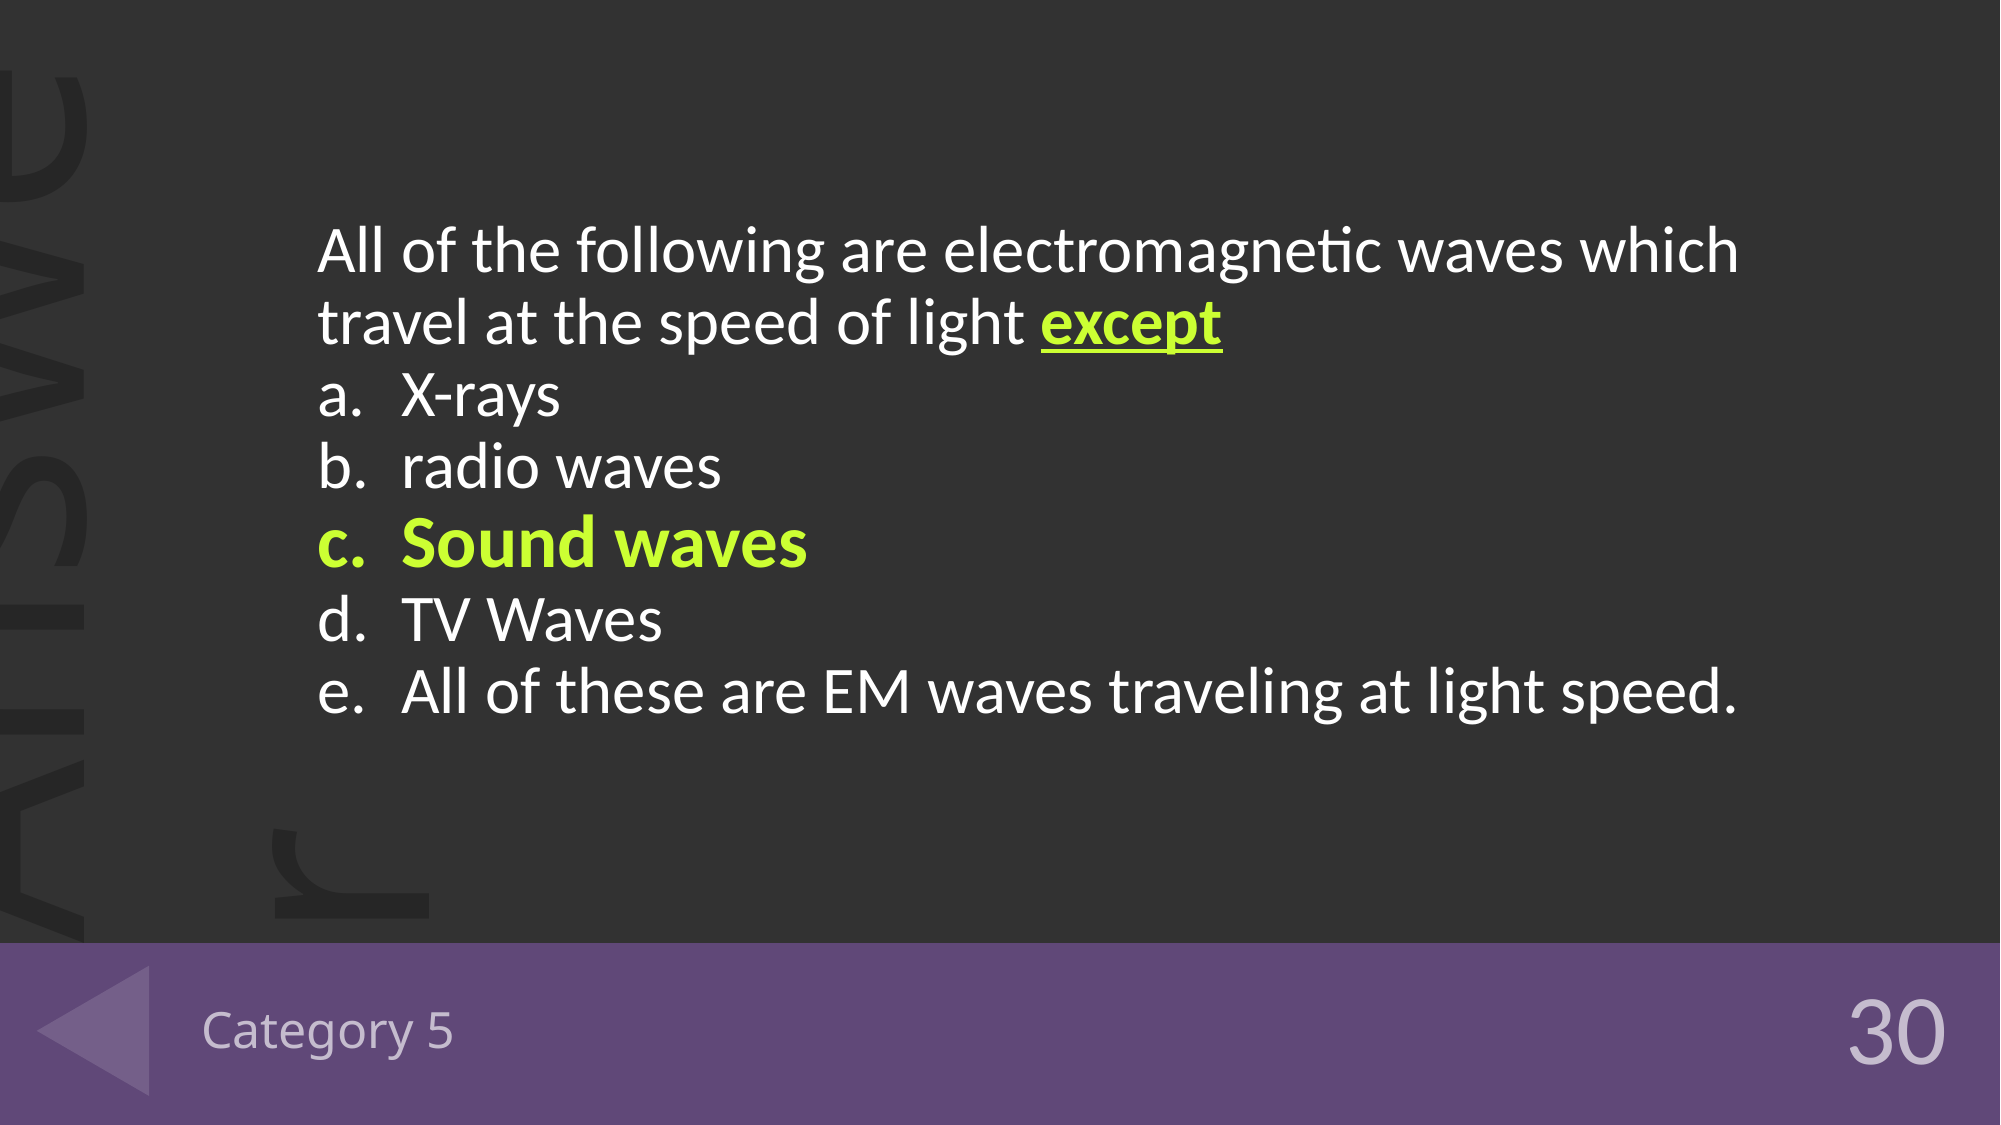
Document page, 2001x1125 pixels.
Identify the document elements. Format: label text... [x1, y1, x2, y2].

list All of the following are electromagnetic waves which travel at the speed of light except X-rays radio waves Sound waves TV Waves All of these are EM waves traveling at light speed. [302, 307, 1760, 636]
title Category 5 [185, 967, 1494, 1097]
list 30 [1494, 967, 1963, 1097]
